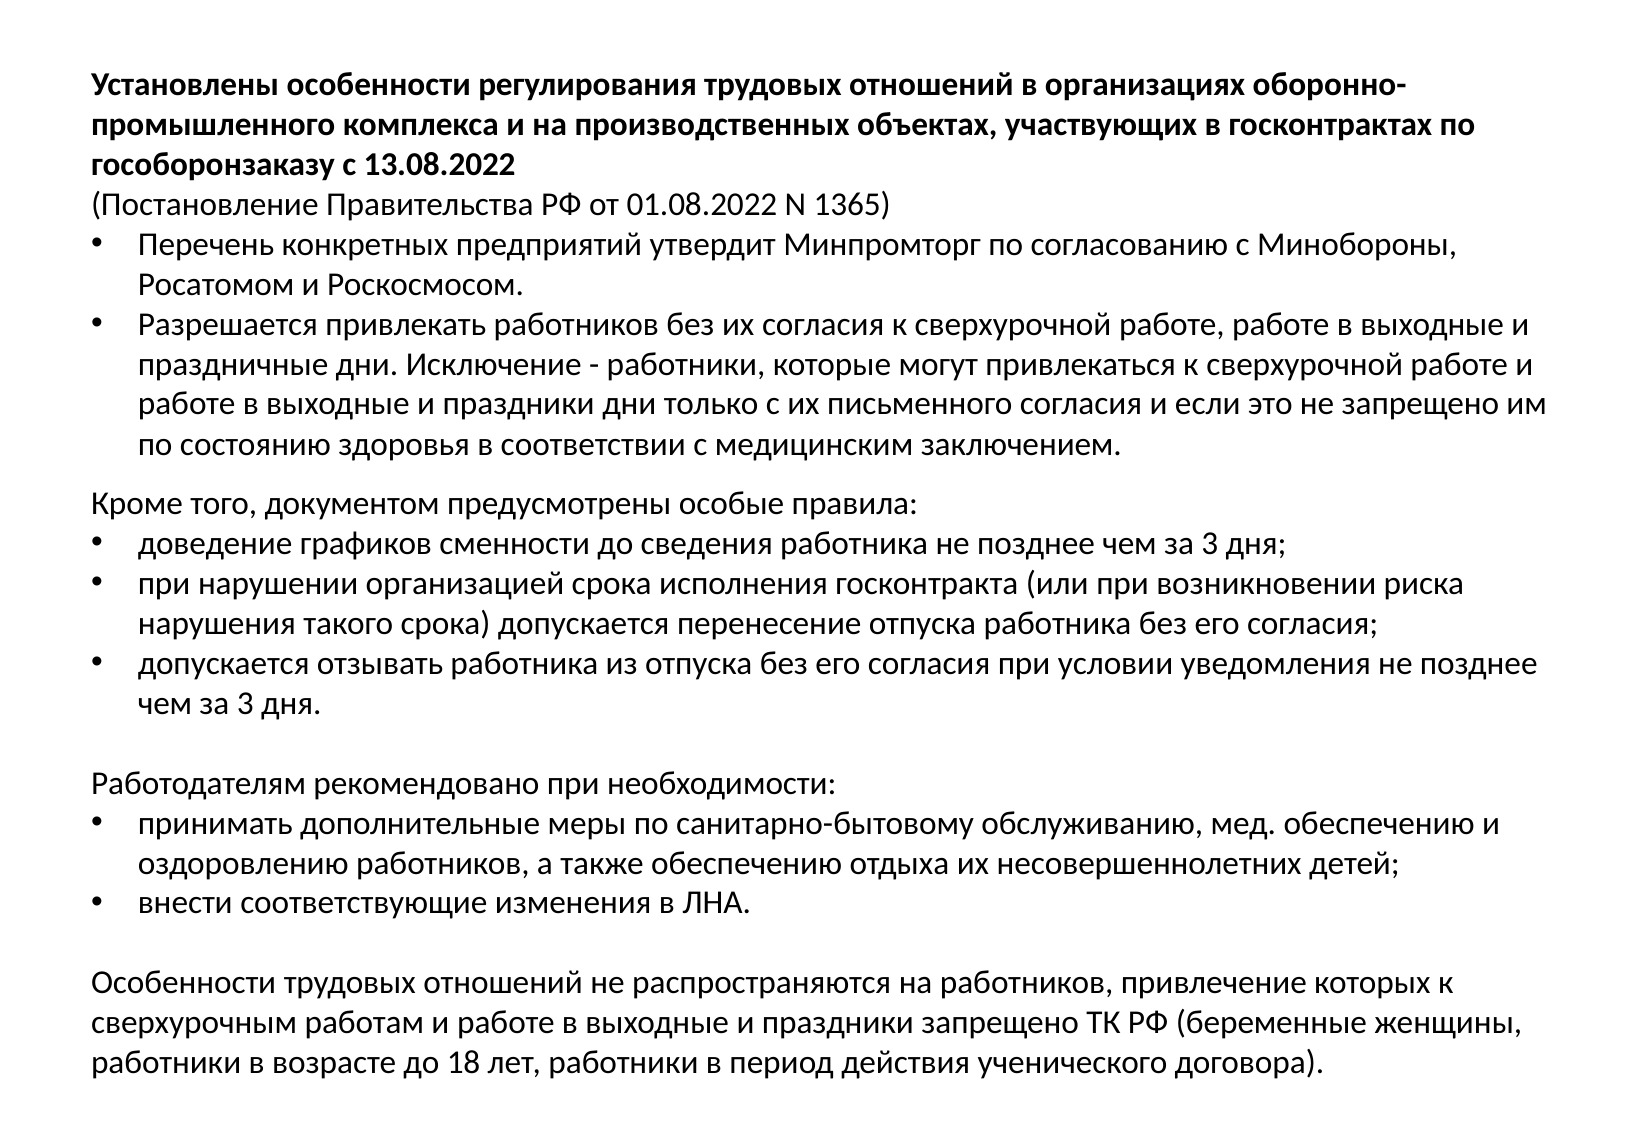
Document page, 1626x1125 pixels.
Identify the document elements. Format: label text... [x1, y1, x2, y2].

text_box Установлены особенности регулирования трудовых отношений в организациях оборонно-промышленного комплекса и на производственных объектах, участвующих в госконтрактах по гособоронзаказу с 13.08.2022 (Постановление Правительства РФ от 01.08.2022 N 1365) Перечень конкретных предприятий утвердит Минпромторг по согласованию с Минобороны, Росатомом и Роскосмосом. Разрешается привлекать работников без их согласия к сверхурочной работе, работе в выходные и праздничные дни. Исключение - работники, которые могут привлекаться к сверхурочной работе и работе в выходные и праздники дни только с их письменного согласия и если это не запрещено им по состоянию здоровья в соответствии с медицинским заключением. Кроме того, документом предусмотрены особые правила: доведение графиков сменности до сведения работника не позднее чем за 3 дня; при нарушении организацией срока исполнения госконтракта (или при возникновении риска нарушения такого срока) допускается перенесение отпуска работника без его согласия; допускается отзывать работника из отпуска без его согласия при условии уведомления не позднее чем за 3 дня. Работодателям рекомендовано при необходимости: принимать дополнительные меры по санитарно-бытовому обслуживанию, мед. обеспечению и оздоровлению работников, а также обеспечению отдыха их несовершеннолетних детей; внести соответствующие изменения в ЛНА. Особенности трудовых отношений не распространяются на работников, привлечение которых к сверхурочным работам и работе в выходные и праздники запрещено ТК РФ (беременные женщины, работники в возрасте до 18 лет, работники в период действия ученического договора). [76, 54, 1570, 1088]
